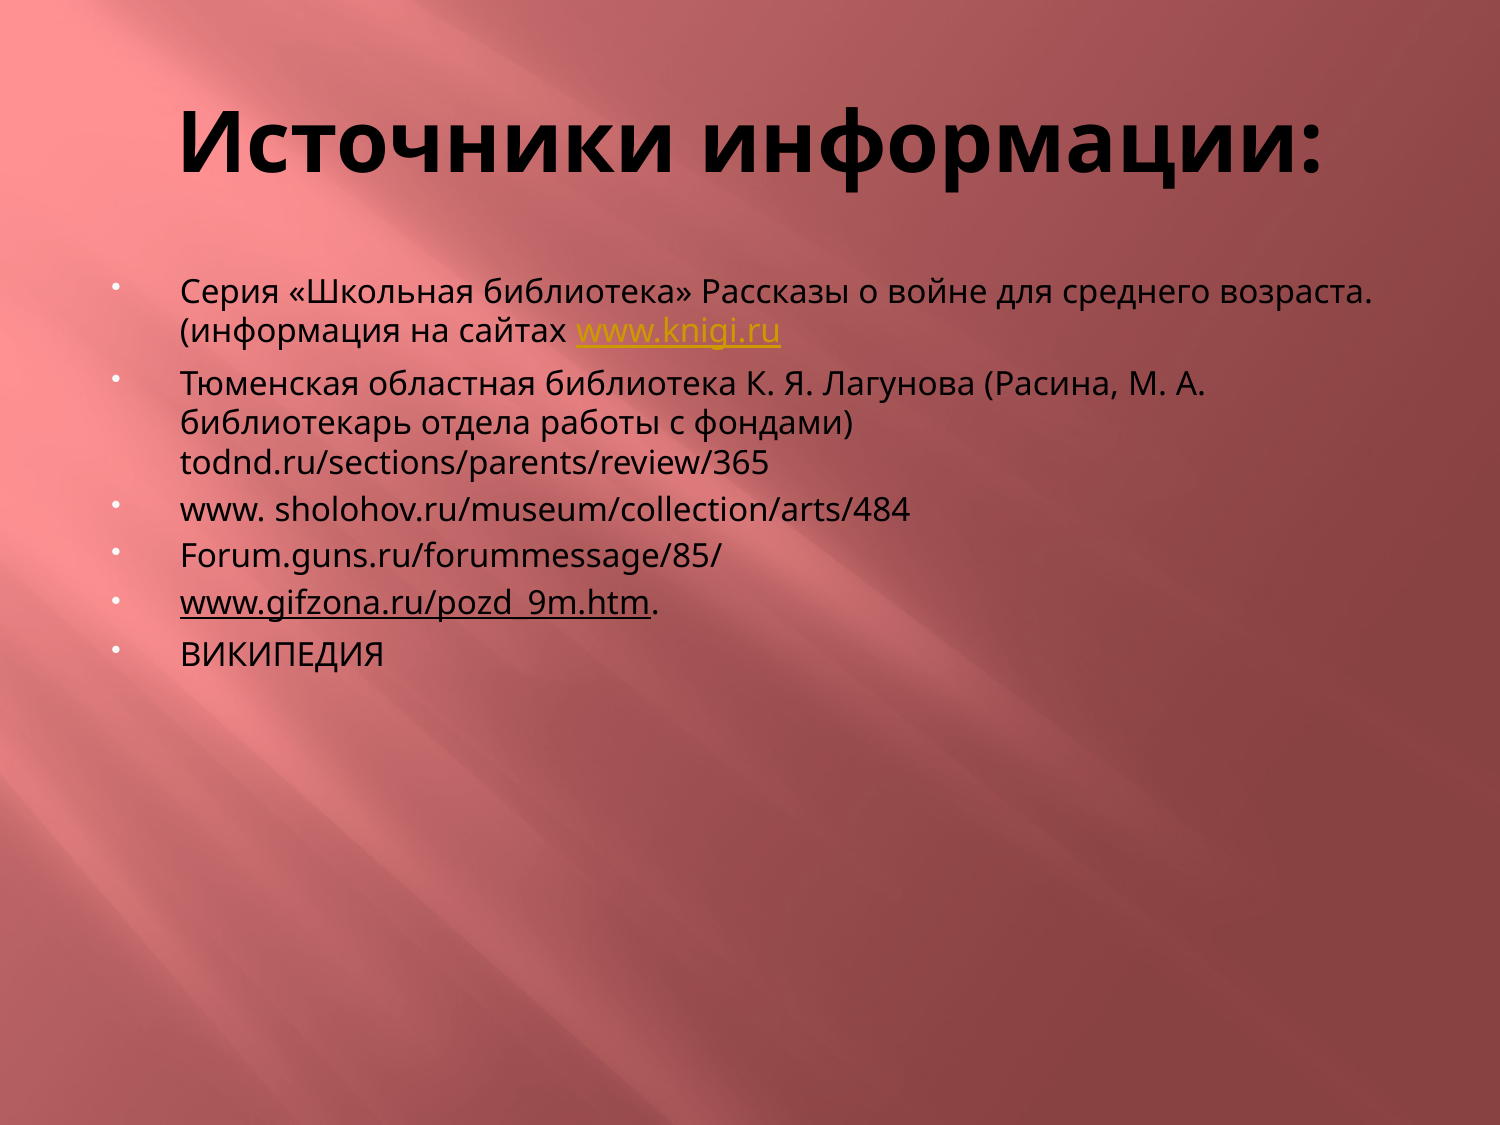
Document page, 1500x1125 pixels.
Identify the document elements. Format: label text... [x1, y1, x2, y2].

title Источники информации: [75, 45, 1425, 233]
list Серия «Школьная библиотека» Рассказы о войне для среднего возраста. (информация на сайтах www.knigi.ru Тюменская областная библиотека К. Я. Лагунова (Расина, М. А. библиотекарь отдела работы с фондами) todnd.ru/sections/parents/review/365 www. sholohov.ru/museum/collection/arts/484 Forum.guns.ru/forummessage/85/ www.gifzona.ru/pozd_9m.htm. ВИКИПЕДИЯ [75, 262, 1425, 1035]
